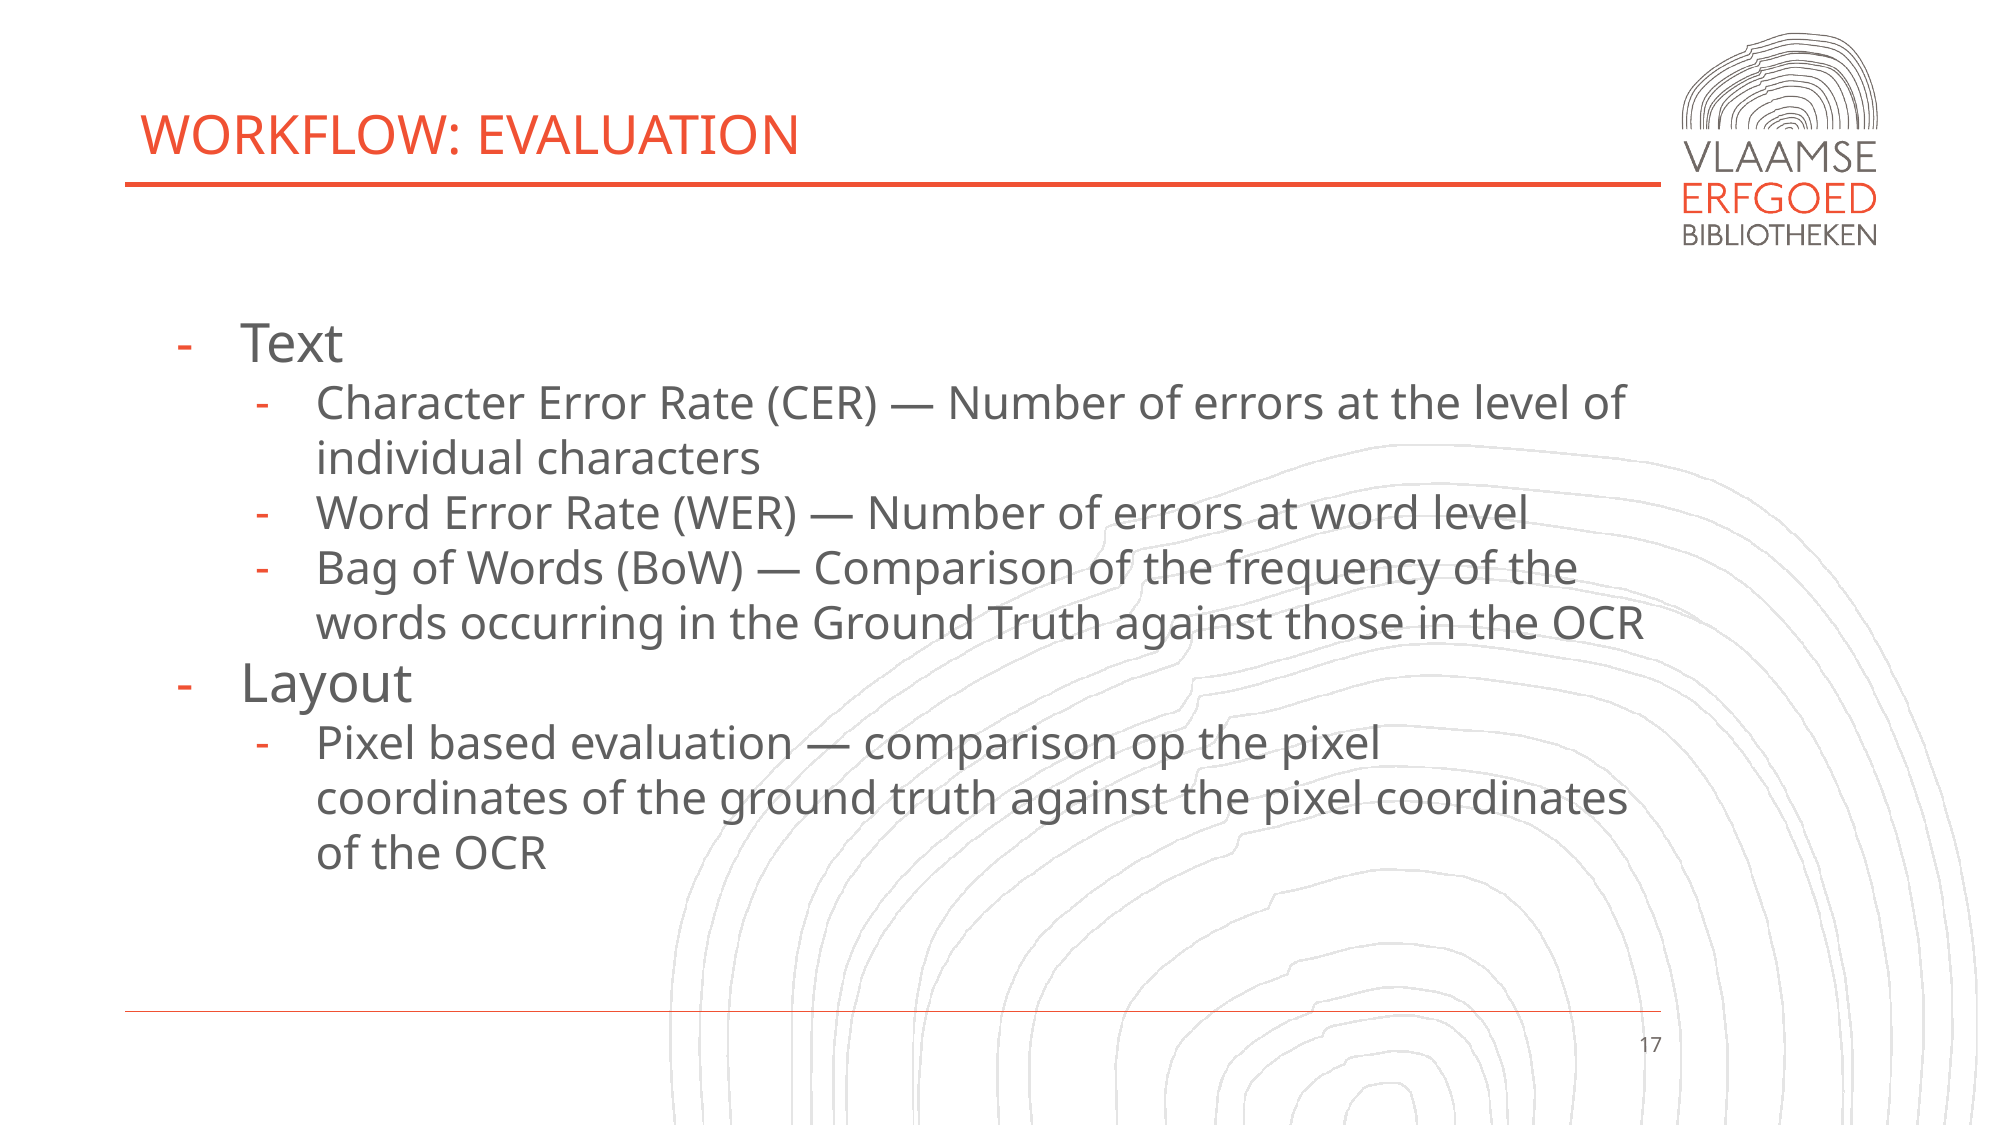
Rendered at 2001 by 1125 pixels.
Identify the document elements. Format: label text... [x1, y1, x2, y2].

picture [669, 444, 1978, 1125]
title WORKFLOW: EVALUATION [125, 78, 1876, 173]
list Text Character Error Rate (CER) — Number of errors at the level of individual characters Word Error Rate (WER) — Number of errors at word level Bag of Words (BoW) — Comparison of the frequency of the words occurring in the Ground Truth against those in the OCR Layout Pixel based evaluation — comparison op the pixel coordinates of the ground truth against the pixel coordinates of the OCR [150, 301, 1663, 971]
picture [1680, 31, 1879, 247]
slide_number 17 [1488, 1024, 1663, 1103]
